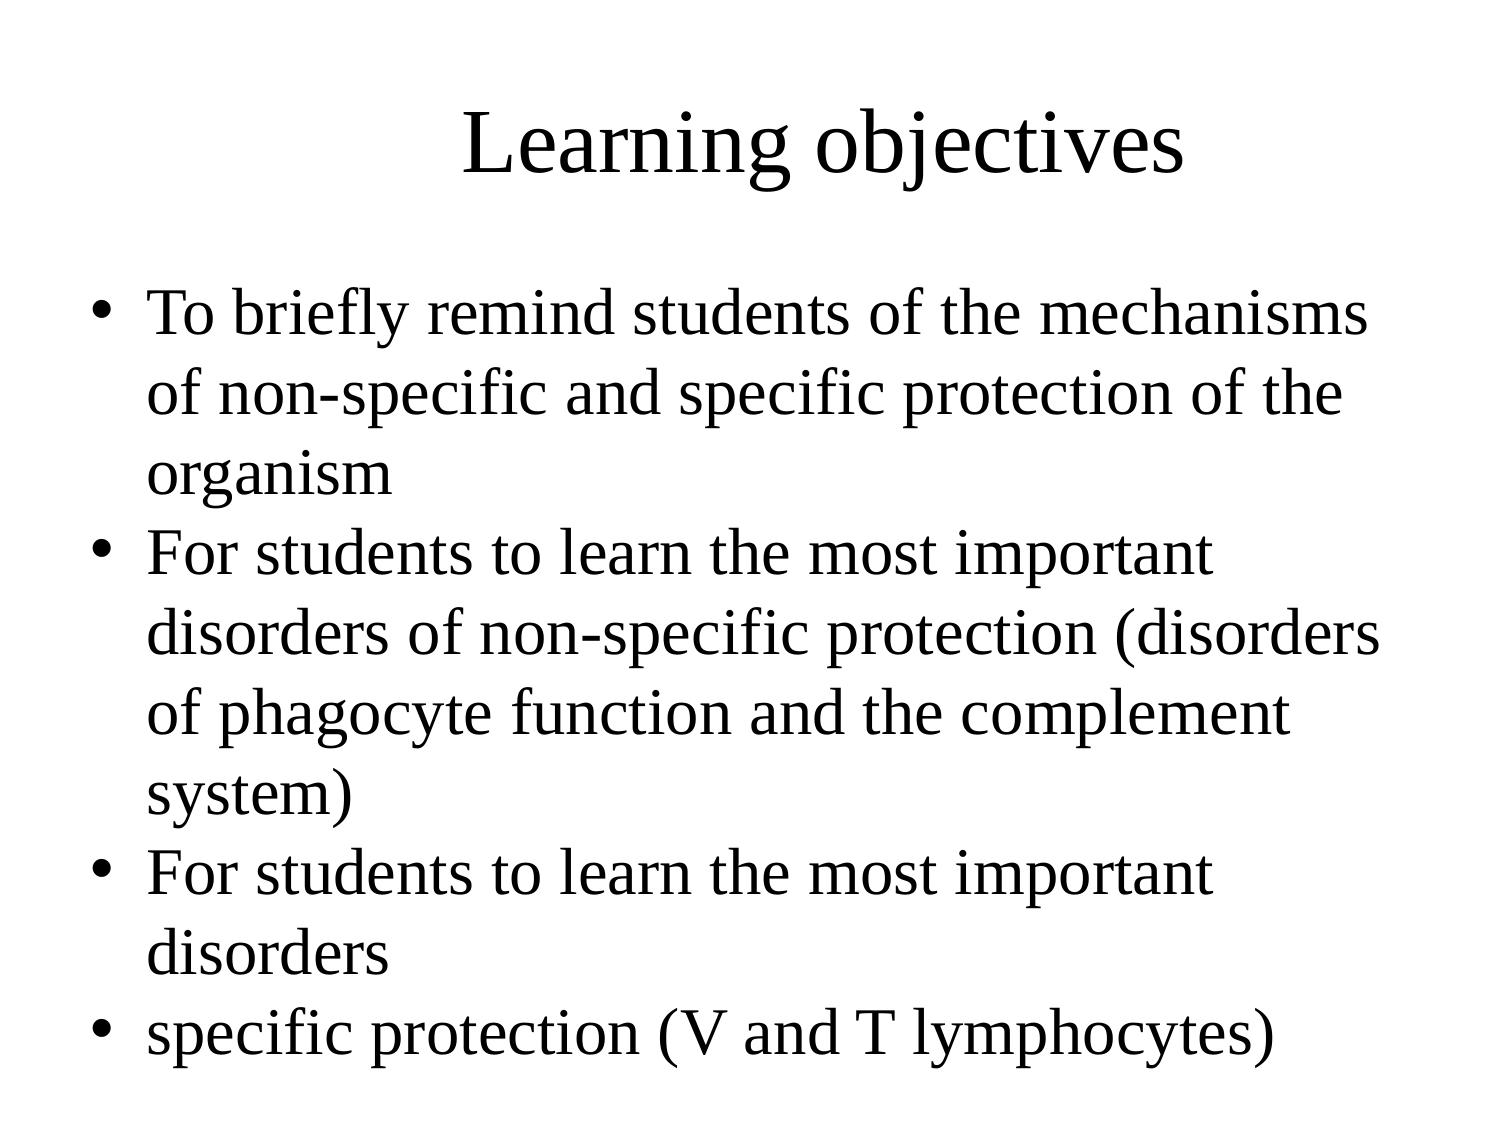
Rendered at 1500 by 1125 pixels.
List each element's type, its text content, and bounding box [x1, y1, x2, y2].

title Learning objectives [102, 36, 1398, 269]
text_box To briefly remind students of the mechanisms of non-specific and specific protection of the organism For students to learn the most important disorders of non-specific protection (disorders of phagocyte function and the complement system) For students to learn the most important disorders specific protection (V and T lymphocytes) [87, 267, 1393, 1068]
